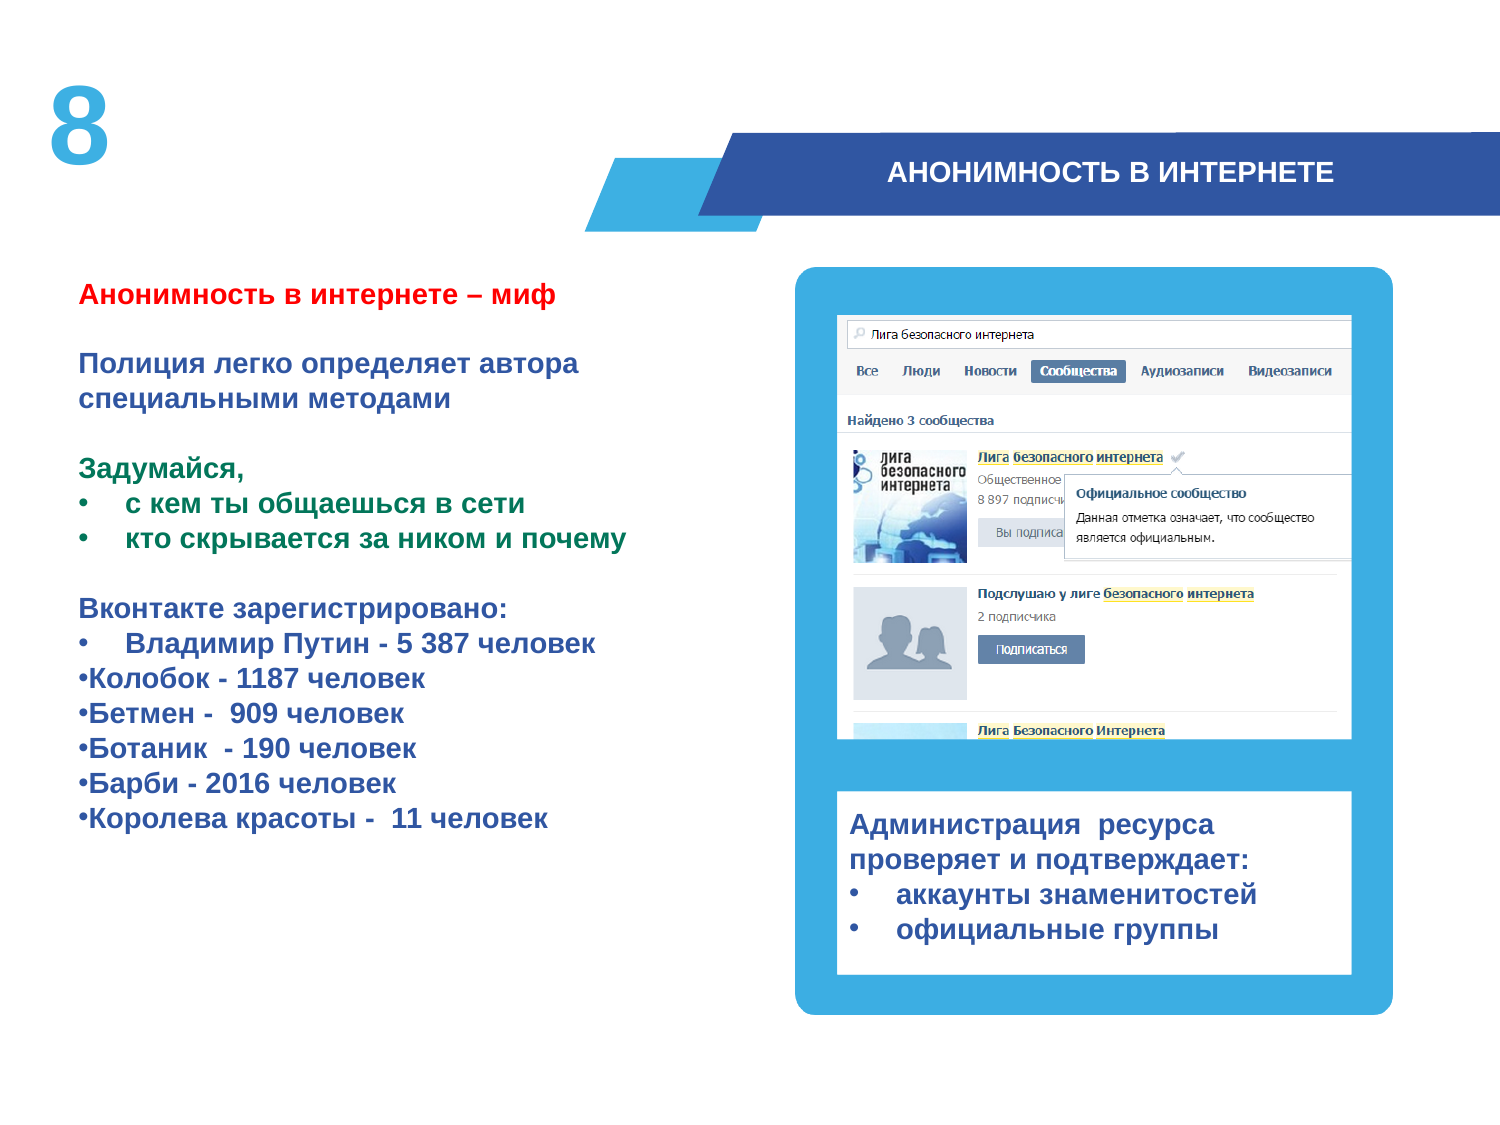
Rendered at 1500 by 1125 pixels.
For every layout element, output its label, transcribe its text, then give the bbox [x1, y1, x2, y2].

text_box Анонимность в интернете – миф Полиция легко определяет автора специальными методами Задумайся, с кем ты общаешься в сети кто скрывается за ником и почему Вконтакте зарегистрировано: Владимир Путин - 5 387 человек Колобок - 1187 человек Бетмен - 909 человек Ботаник - 190 человек Барби - 2016 человек Королева красоты - 11 человек [63, 267, 751, 877]
text_box 8 [33, 78, 183, 161]
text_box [584, 132, 1500, 232]
picture [795, 266, 1394, 1015]
